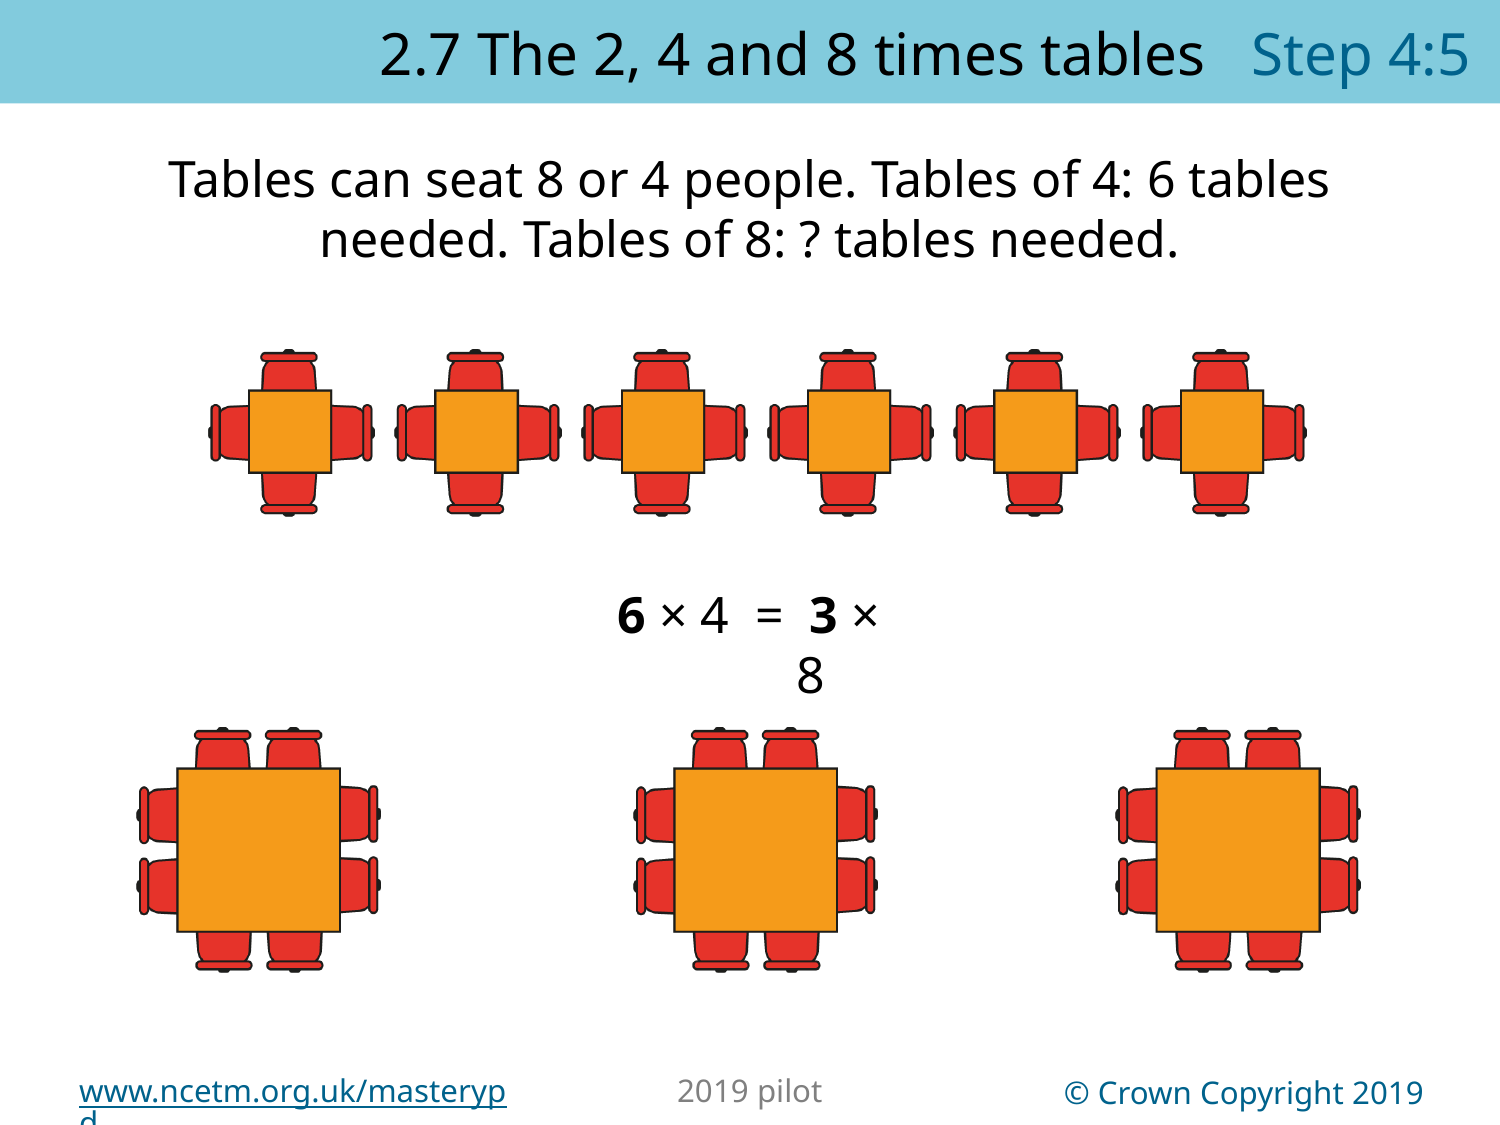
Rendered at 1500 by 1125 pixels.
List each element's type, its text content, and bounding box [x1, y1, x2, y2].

picture [616, 727, 953, 973]
text_box = 3 × 8 [724, 603, 911, 711]
text_box 6 × 4 [580, 603, 724, 651]
list 2.7 The 2, 4 and 8 times tables Step 4:5 [0, 0, 1500, 104]
picture [1099, 727, 1435, 973]
text_box Tables can seat 8 or 4 people. Tables of 4: 6 tables needed. Tables of 8: ? tables needed. [94, 139, 1406, 275]
picture [155, 349, 1344, 595]
picture [119, 727, 456, 973]
